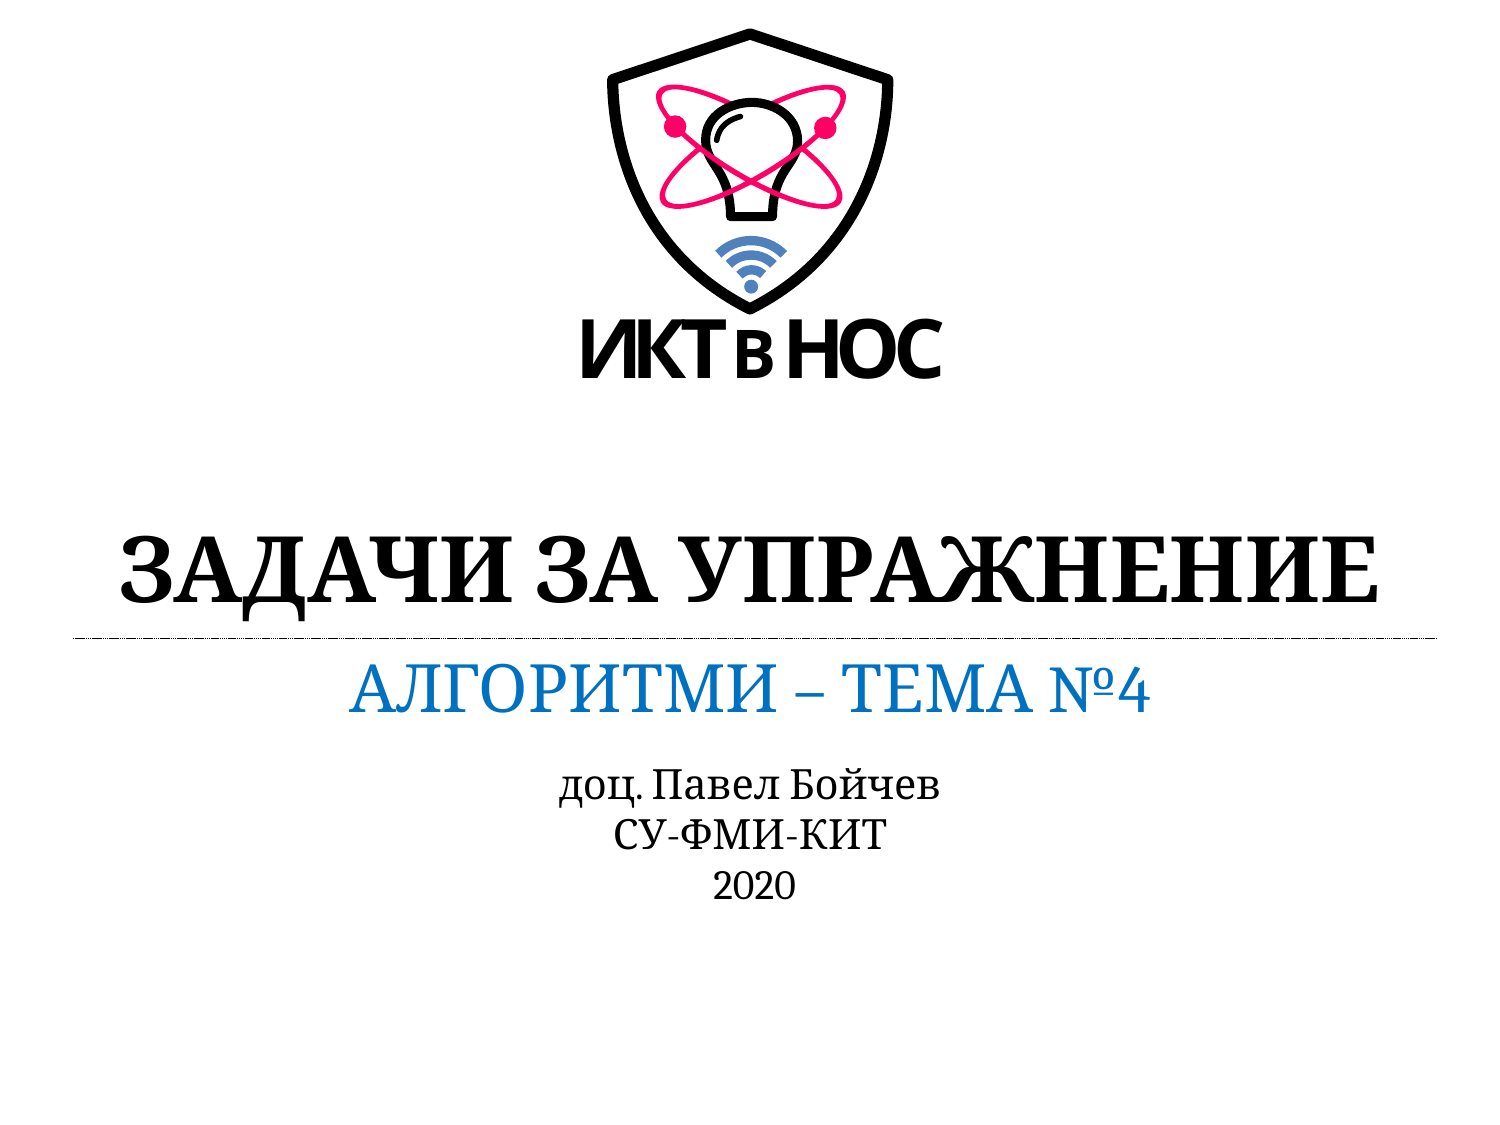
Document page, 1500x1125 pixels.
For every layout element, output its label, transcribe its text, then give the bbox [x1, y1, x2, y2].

subtitle Алгоритми – тема №4 [0, 635, 1500, 754]
title Задачи за упражнение [0, 384, 1500, 632]
